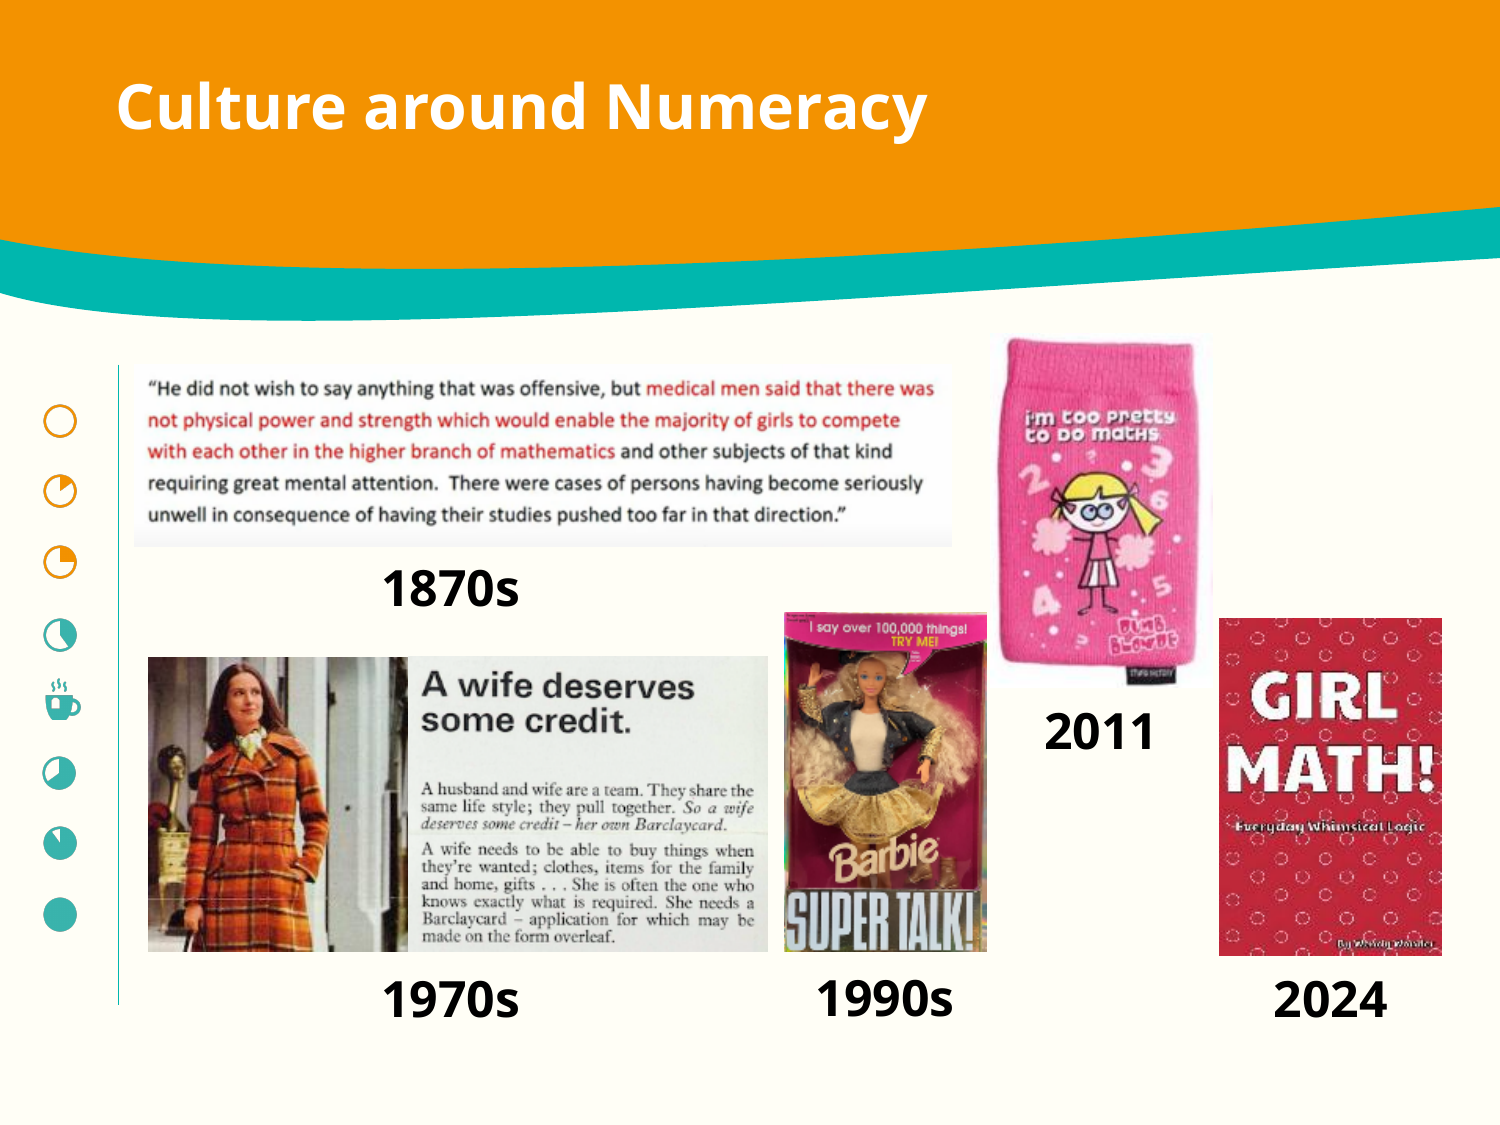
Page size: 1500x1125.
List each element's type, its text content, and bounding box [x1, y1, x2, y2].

picture [783, 612, 987, 952]
picture [39, 822, 81, 864]
picture [39, 893, 81, 936]
picture [38, 752, 80, 794]
text_box 1870s [366, 548, 536, 624]
picture [36, 672, 90, 726]
text_box 2024 [1258, 960, 1403, 1036]
picture [39, 400, 81, 442]
text_box 1970s [366, 960, 536, 1036]
picture [39, 541, 81, 583]
picture [990, 333, 1213, 689]
list Culture around Numeracy [100, 67, 1411, 258]
text_box 2011 [1029, 691, 1174, 767]
picture [39, 470, 81, 512]
picture [39, 614, 81, 656]
picture [1219, 618, 1442, 956]
picture [148, 656, 768, 952]
text_box 1990s [800, 959, 970, 1035]
picture [134, 364, 952, 547]
